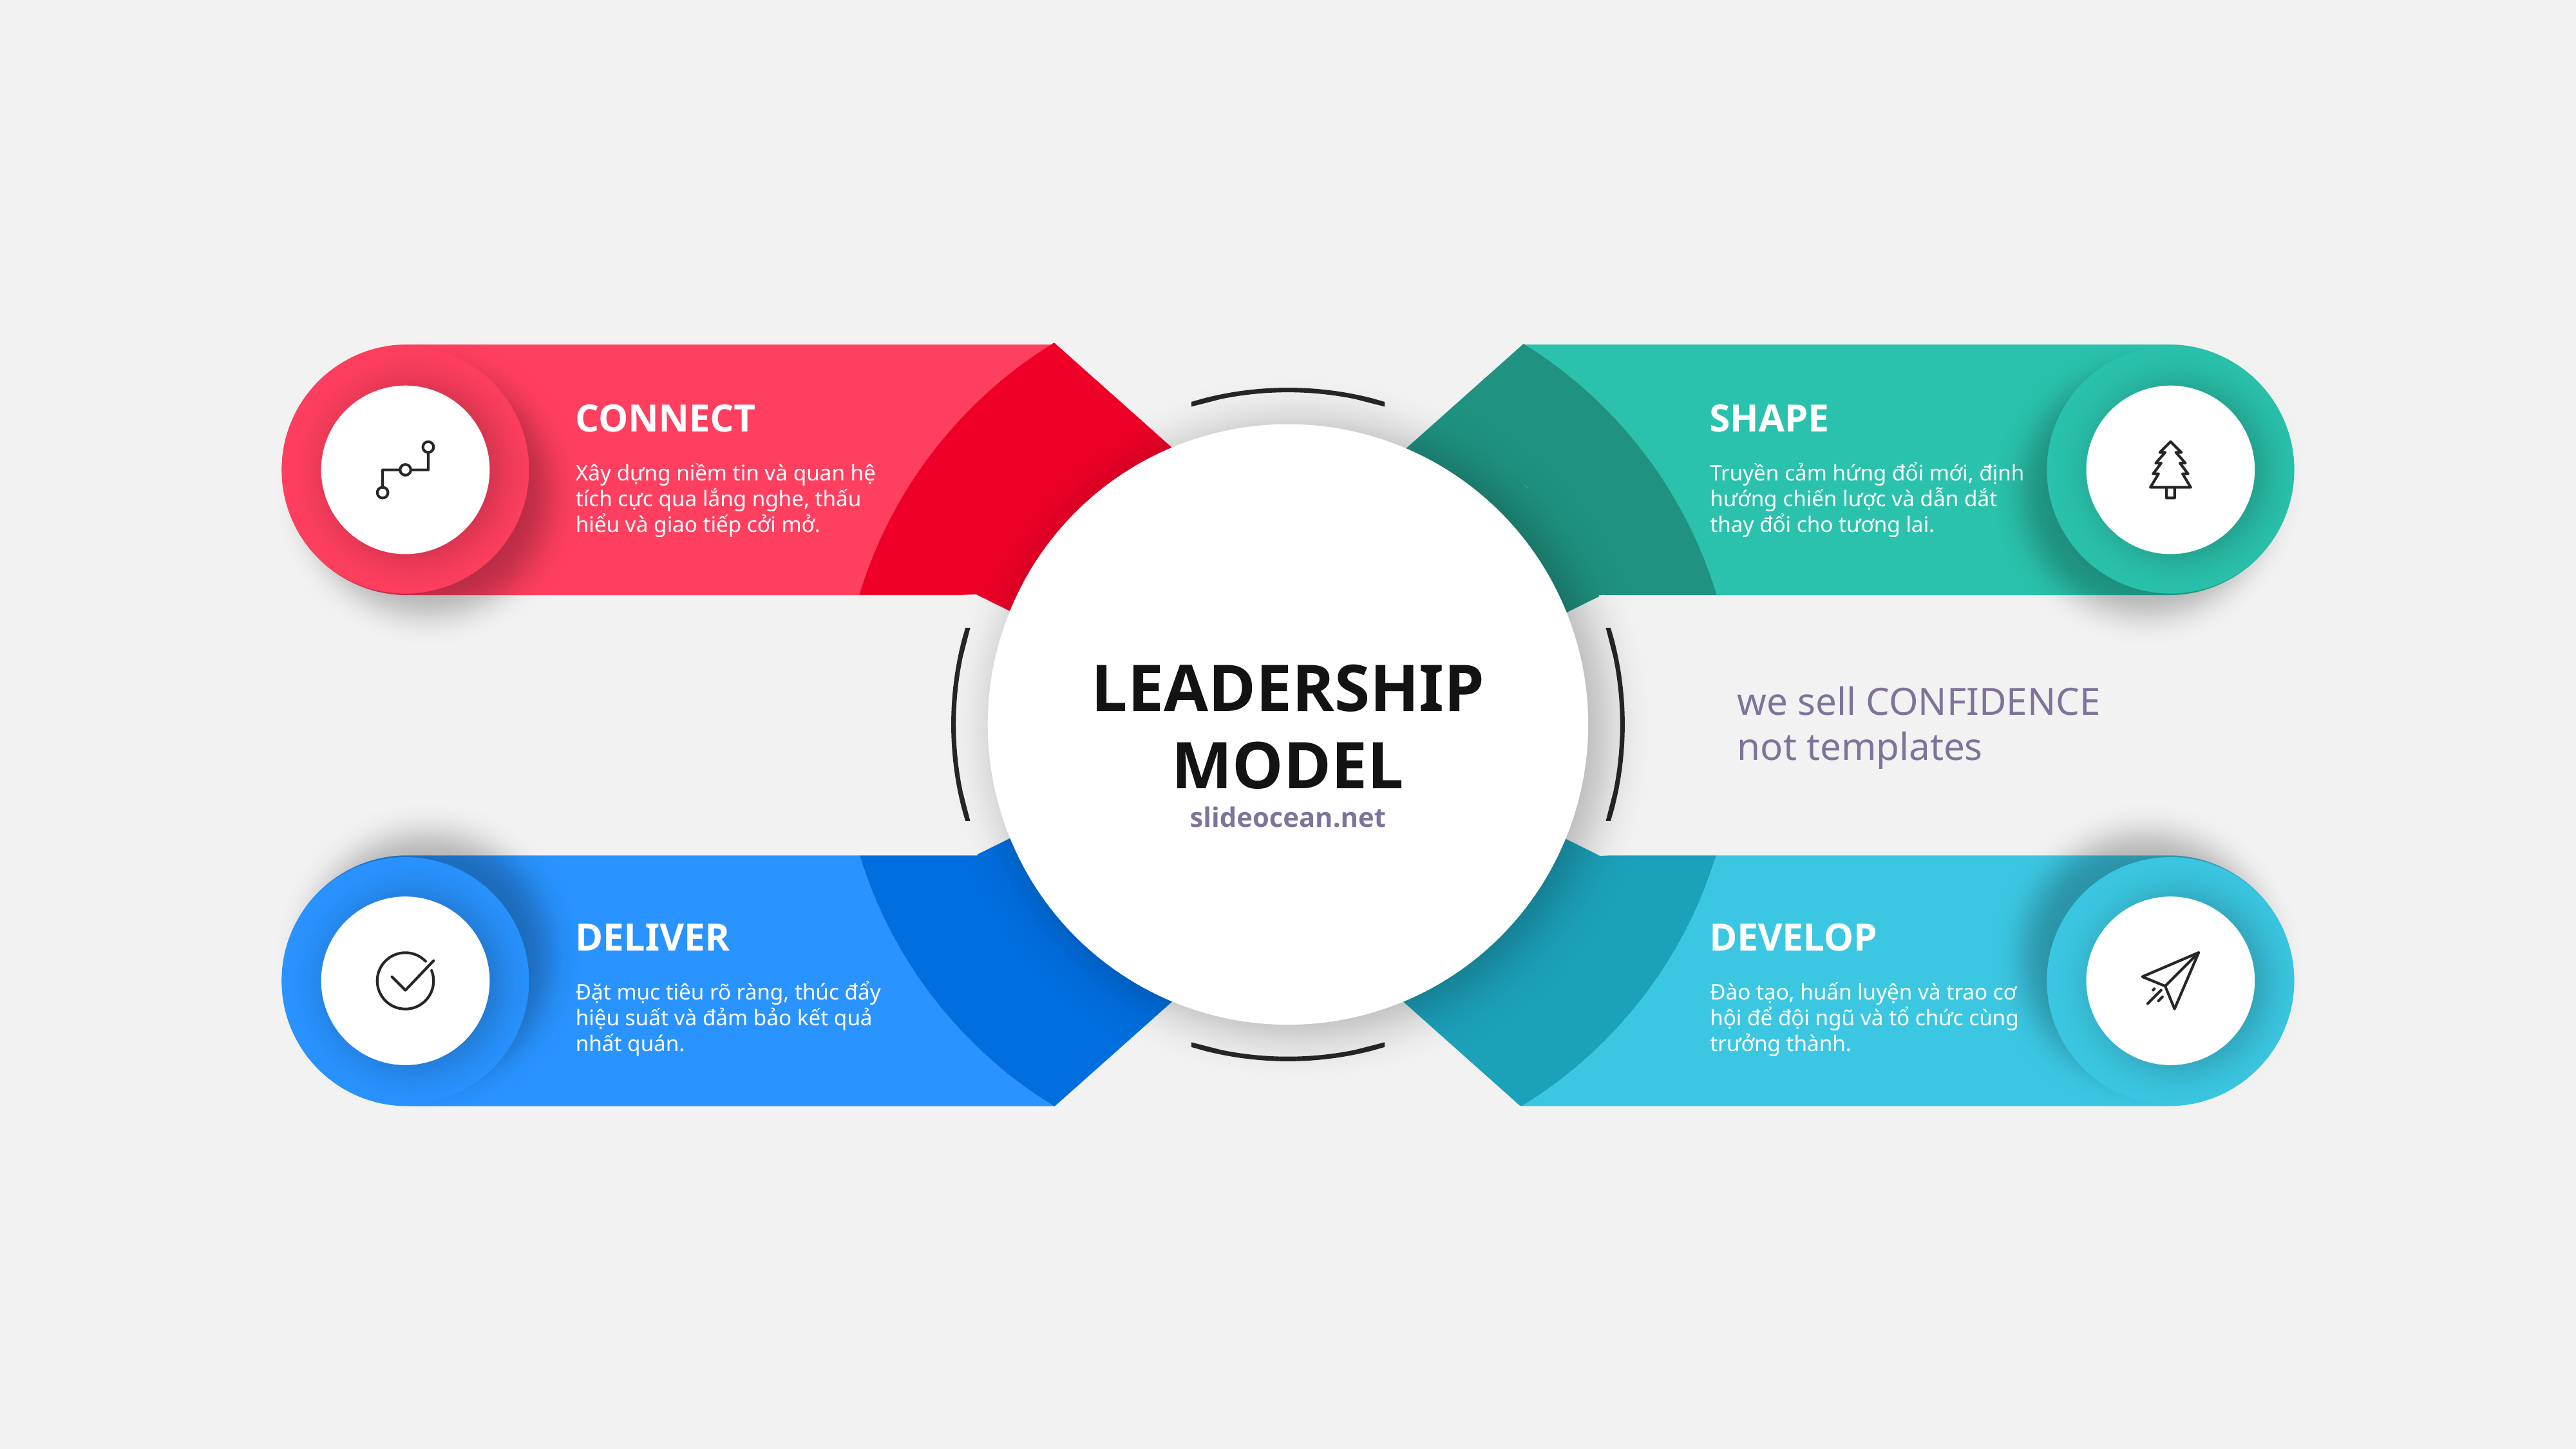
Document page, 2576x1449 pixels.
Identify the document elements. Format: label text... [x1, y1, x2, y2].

text_box Truyền cảm hứng đổi mới, định hướng chiến lược và dẫn dắt thay đổi cho tương lai. [1700, 455, 2014, 542]
text_box [524, 524, 877, 596]
text_box SHAPE [1700, 389, 1938, 444]
text_box Xây dựng niềm tin và quan hệ tích cực qua lắng nghe, thấu hiểu và giao tiếp cởi mở. [566, 455, 909, 542]
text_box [281, 345, 529, 594]
text_box Đào tạo, huấn luyện và trao cơ hội để đội ngũ và tổ chức cùng trưởng thành. [1700, 973, 2043, 1060]
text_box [2046, 345, 2295, 594]
text_box [987, 423, 1589, 1026]
text_box DELIVER [565, 908, 804, 963]
text_box [1439, 854, 1715, 1106]
text_box slideocean.net [1180, 795, 1396, 838]
text_box [1526, 343, 2190, 596]
text_box [858, 848, 1146, 1108]
text_box [1519, 854, 2192, 1108]
text_box DEVELOP [1700, 908, 1938, 963]
text_box LEADERSHIP MODEL [1081, 642, 1495, 807]
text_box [281, 857, 529, 1105]
text_box [1434, 342, 1718, 596]
text_box [1190, 386, 1386, 408]
text_box [384, 854, 1053, 1108]
text_box [1190, 1046, 1217, 1055]
text_box CONNECT [565, 389, 804, 444]
text_box we sell CONFIDENCE not templates [1728, 672, 2110, 773]
text_box [950, 627, 972, 822]
text_box Đặt mục tiêu rõ ràng, thúc đẩy hiệu suất và đảm bảo kết quả nhất quán. [566, 973, 909, 1060]
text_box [2046, 857, 2295, 1105]
text_box [386, 343, 1050, 483]
text_box [858, 341, 1153, 603]
